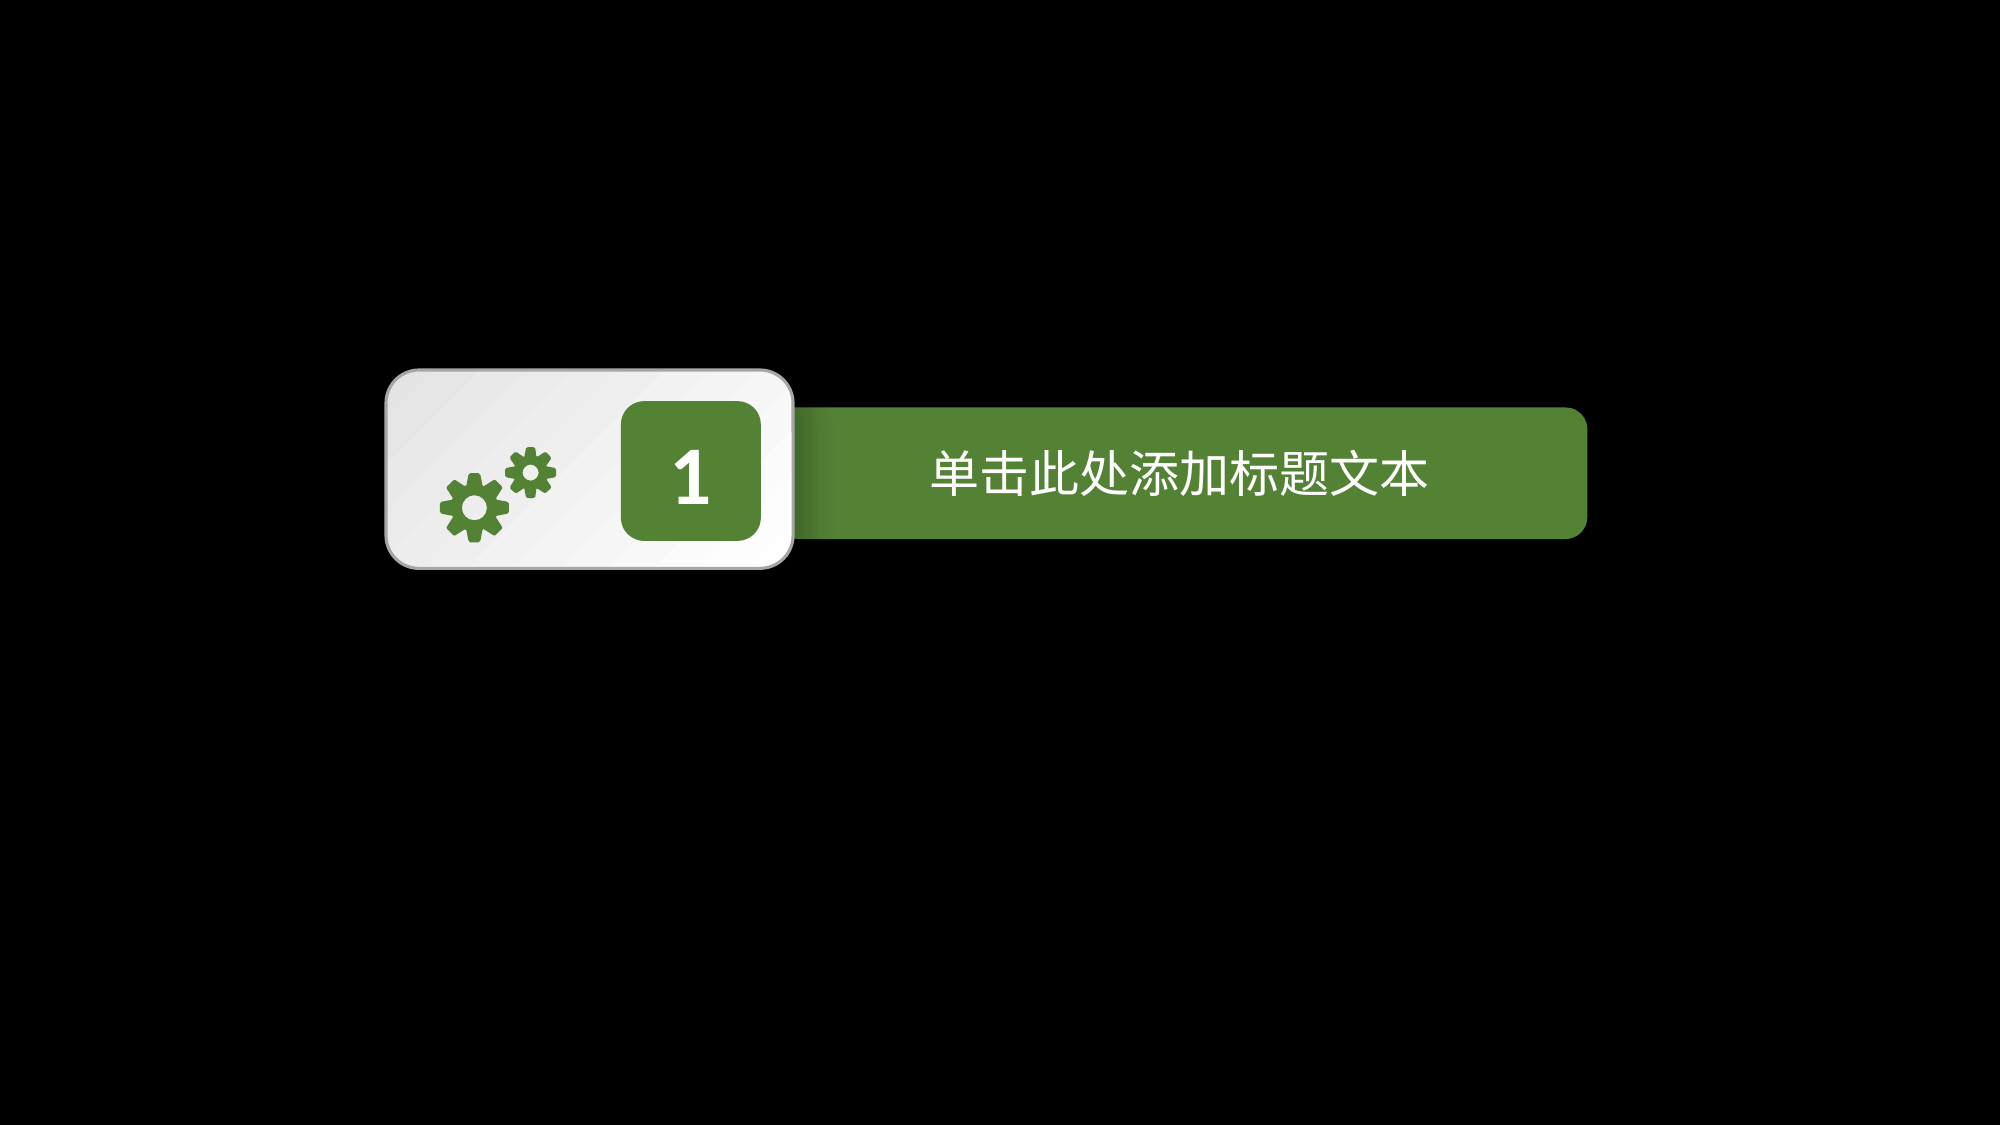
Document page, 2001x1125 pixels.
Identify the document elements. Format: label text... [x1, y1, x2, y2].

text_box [385, 369, 794, 569]
text_box 单击此处添加标题文本 [914, 435, 1445, 511]
text_box [824, 406, 1589, 541]
